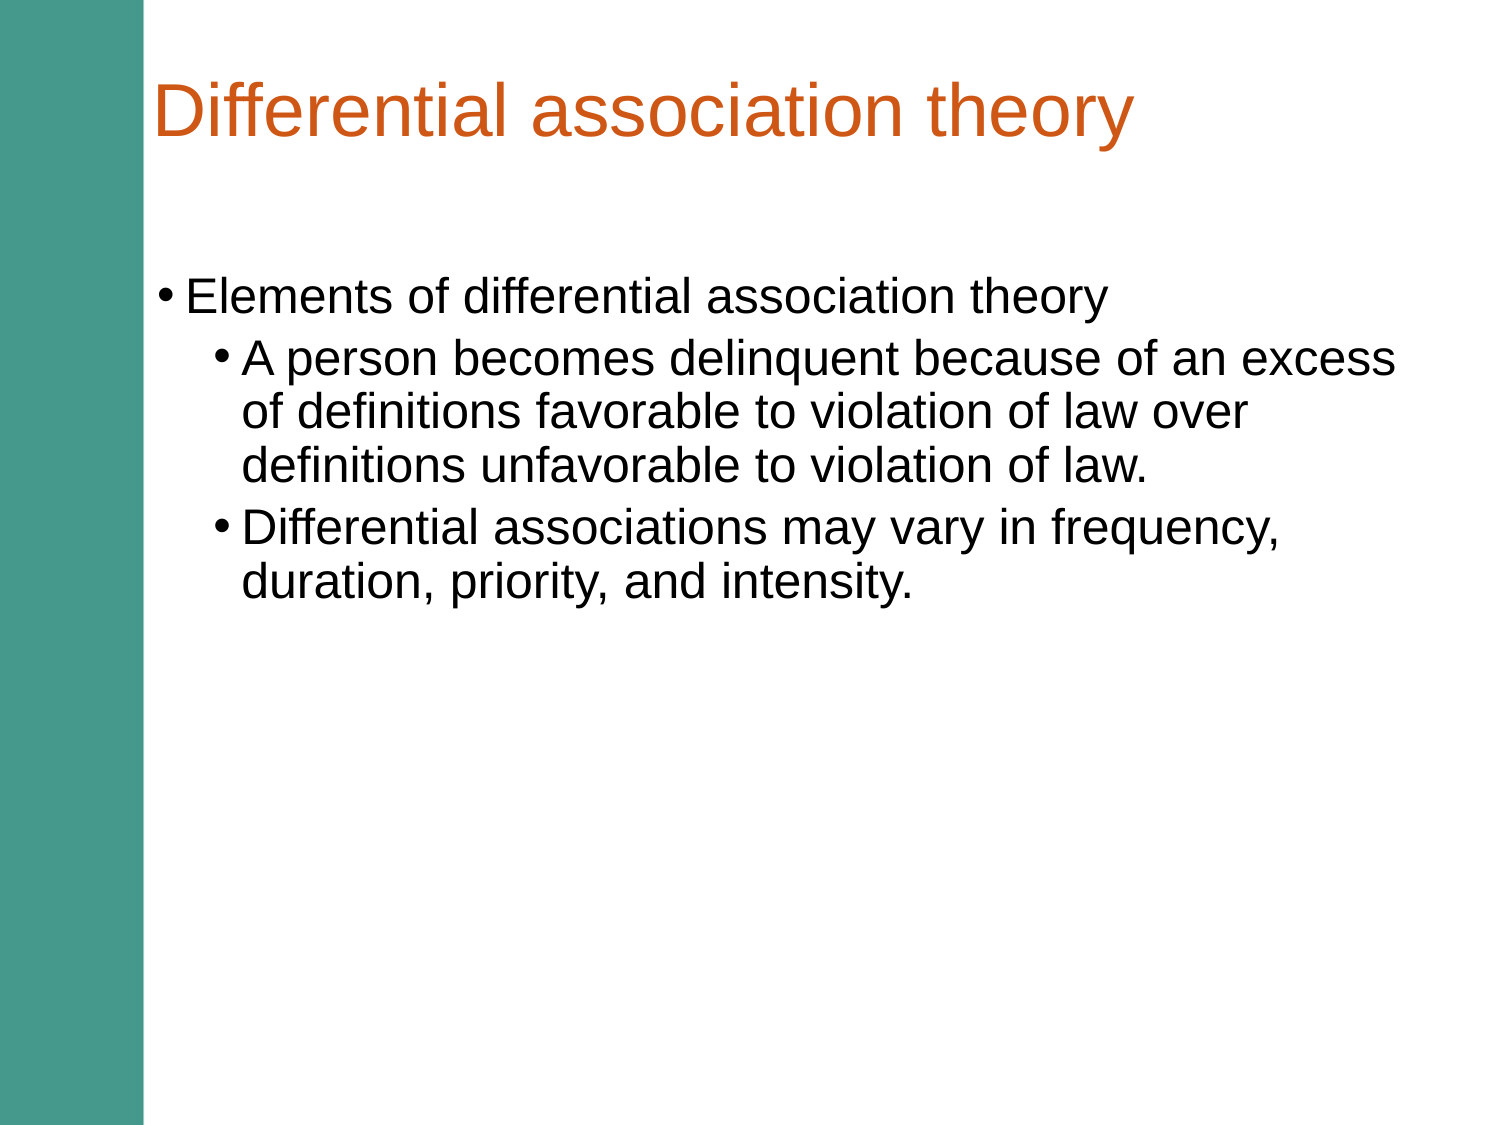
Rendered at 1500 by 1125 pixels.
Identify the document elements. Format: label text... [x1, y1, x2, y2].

list Elements of differential association theory A person becomes delinquent because of an excess of definitions favorable to violation of law over definitions unfavorable to violation of law. Differential associations may vary in frequency, duration, priority, and intensity. [142, 262, 1436, 977]
picture [0, 0, 1500, 1125]
title Differential association theory [137, 37, 1432, 188]
